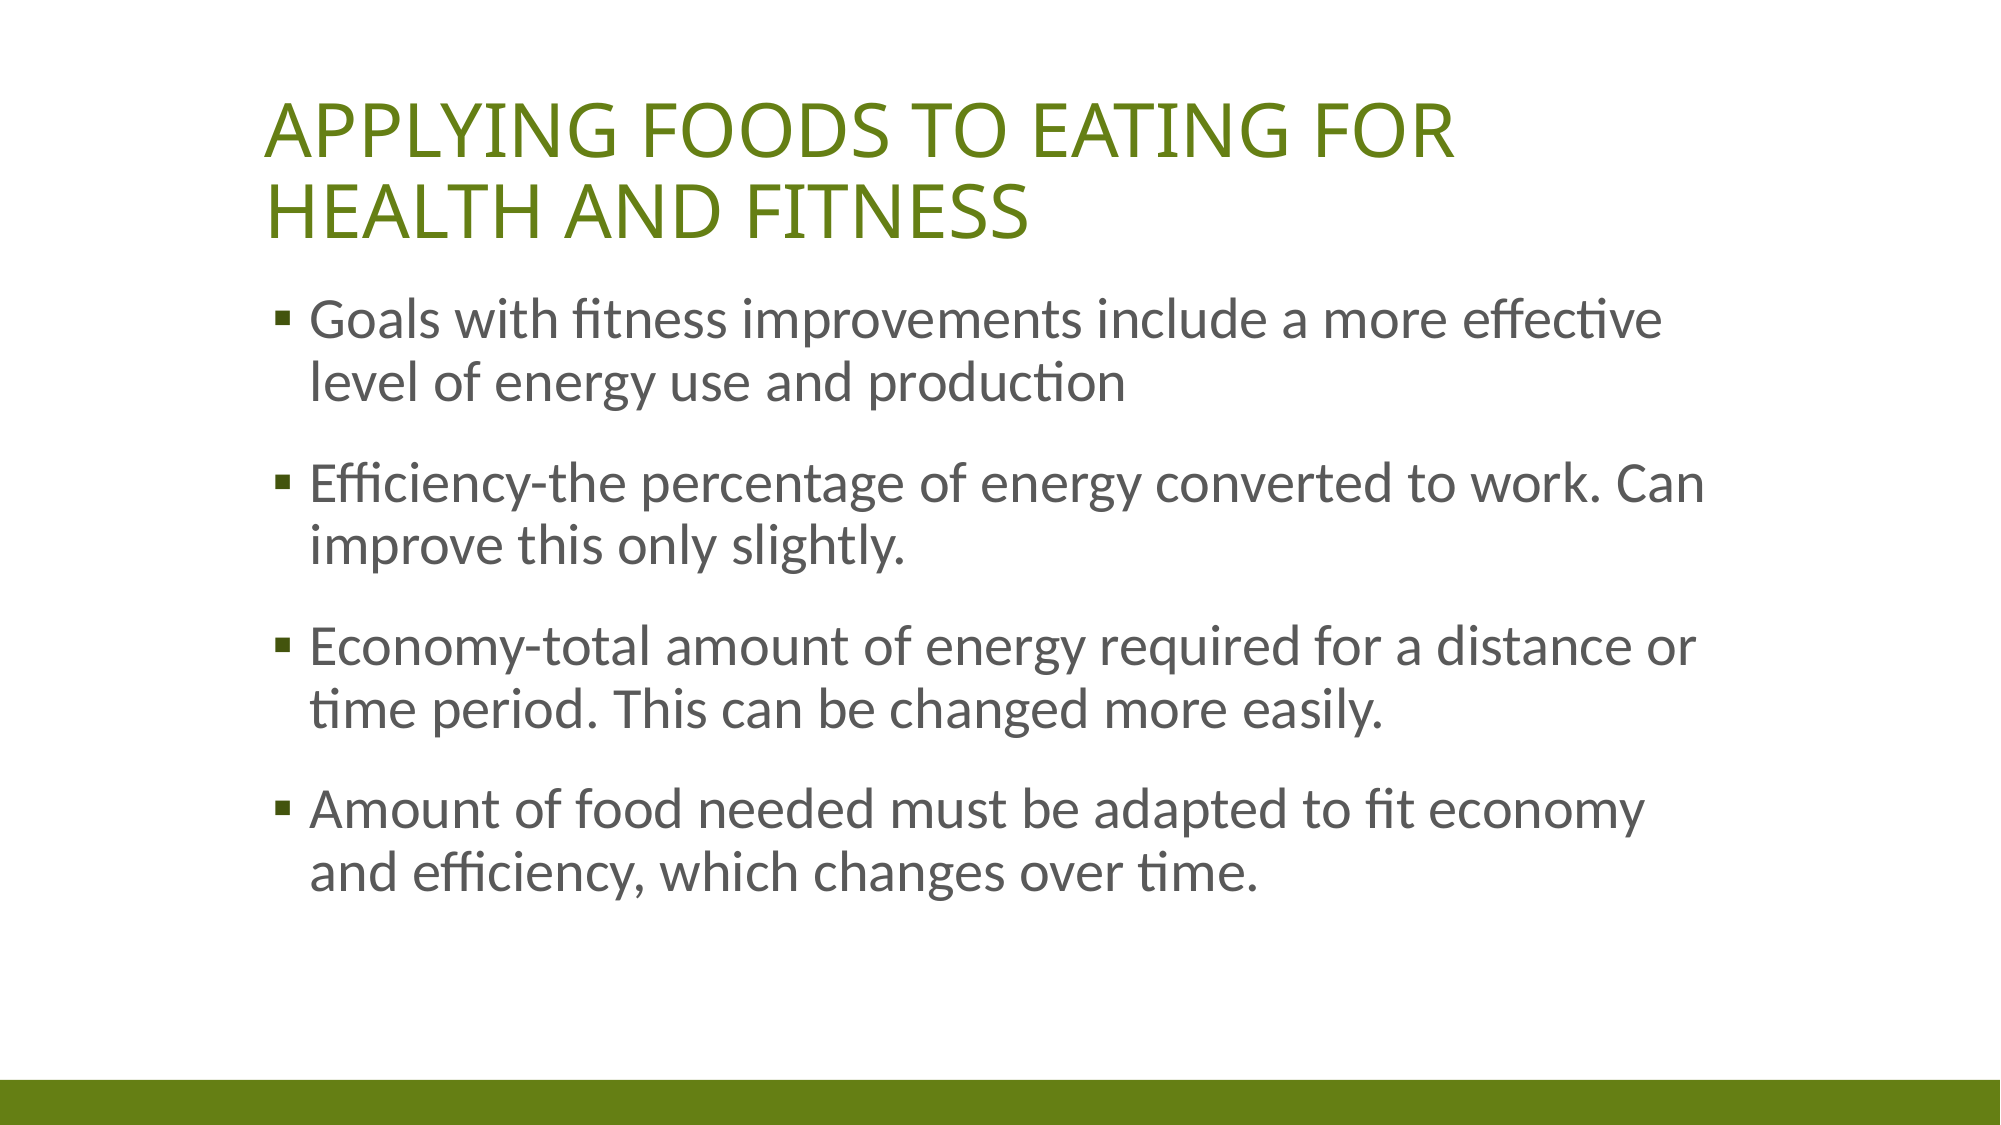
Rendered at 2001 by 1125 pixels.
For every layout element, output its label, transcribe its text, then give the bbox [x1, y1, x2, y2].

list Goals with fitness improvements include a more effective level of energy use and production Efficiency-the percentage of energy converted to work. Can improve this only slightly. Economy-total amount of energy required for a distance or time period. This can be changed more easily. Amount of food needed must be adapted to fit economy and efficiency, which changes over time. [249, 281, 1750, 1013]
title Applying foods to eating for health and fitness [249, 75, 1750, 263]
